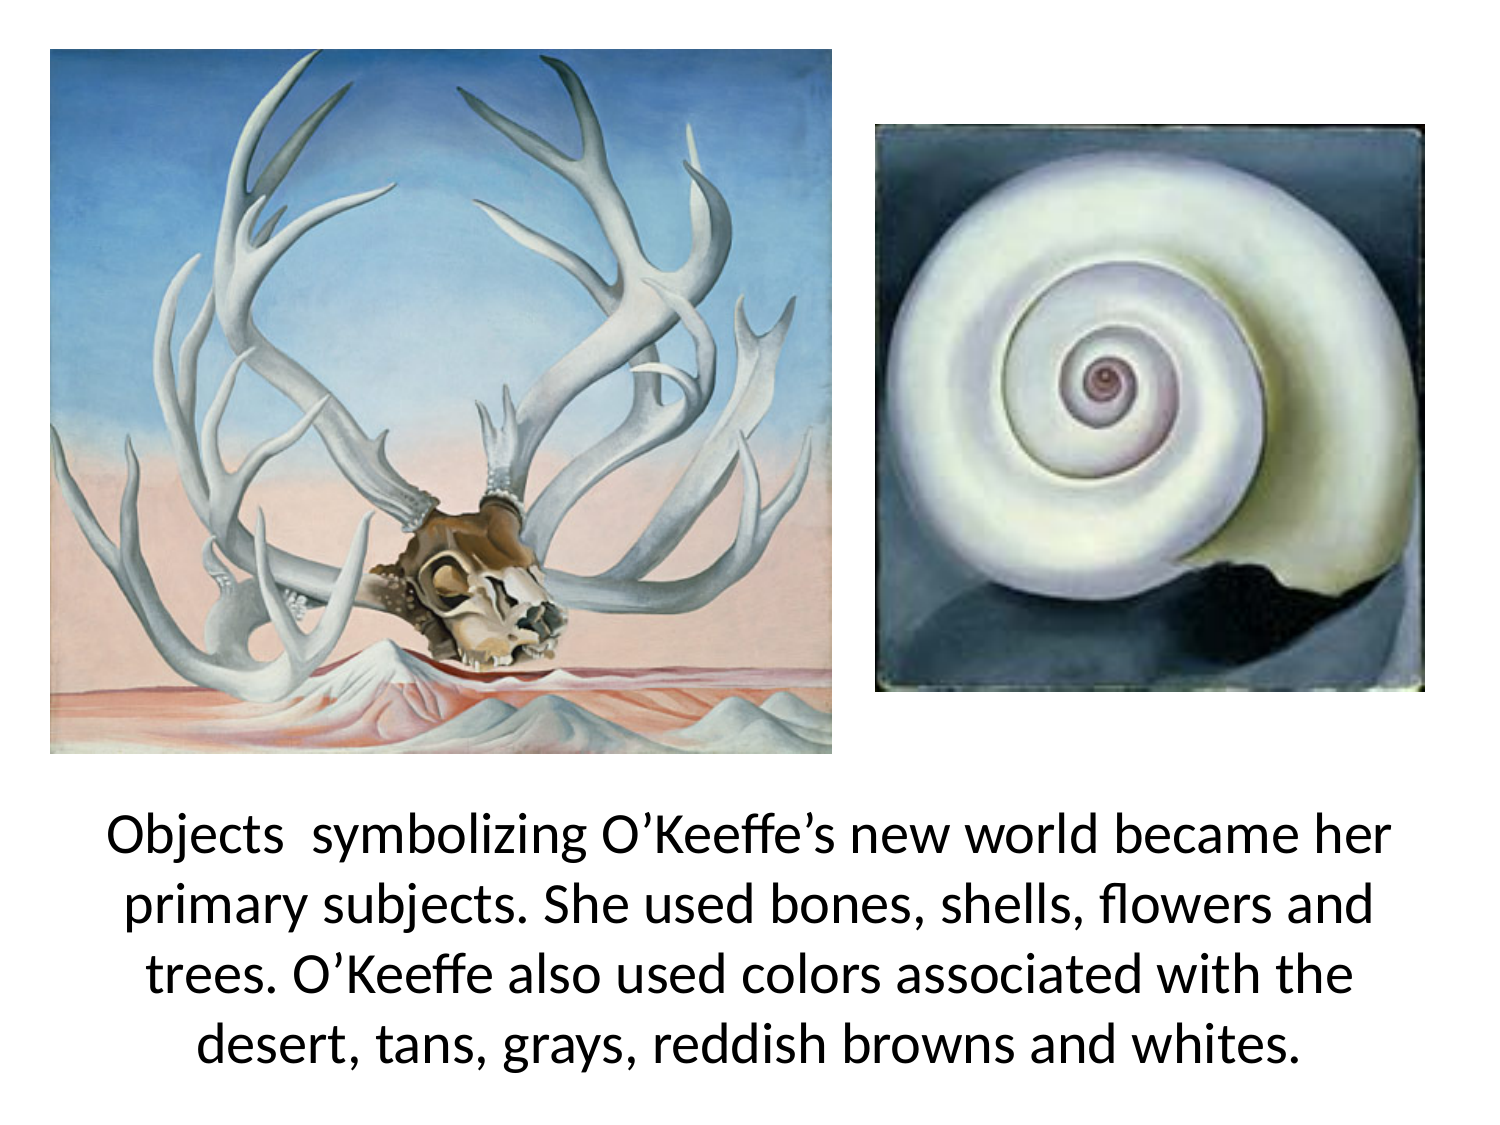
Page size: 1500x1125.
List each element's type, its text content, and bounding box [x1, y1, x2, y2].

picture [874, 124, 1426, 692]
picture [49, 49, 832, 754]
text_box Objects symbolizing O’Keeffe’s new world became her primary subjects. She used bones, shells, flowers and trees. O’Keeffe also used colors associated with the desert, tans, grays, reddish browns and whites. [50, 787, 1450, 1083]
